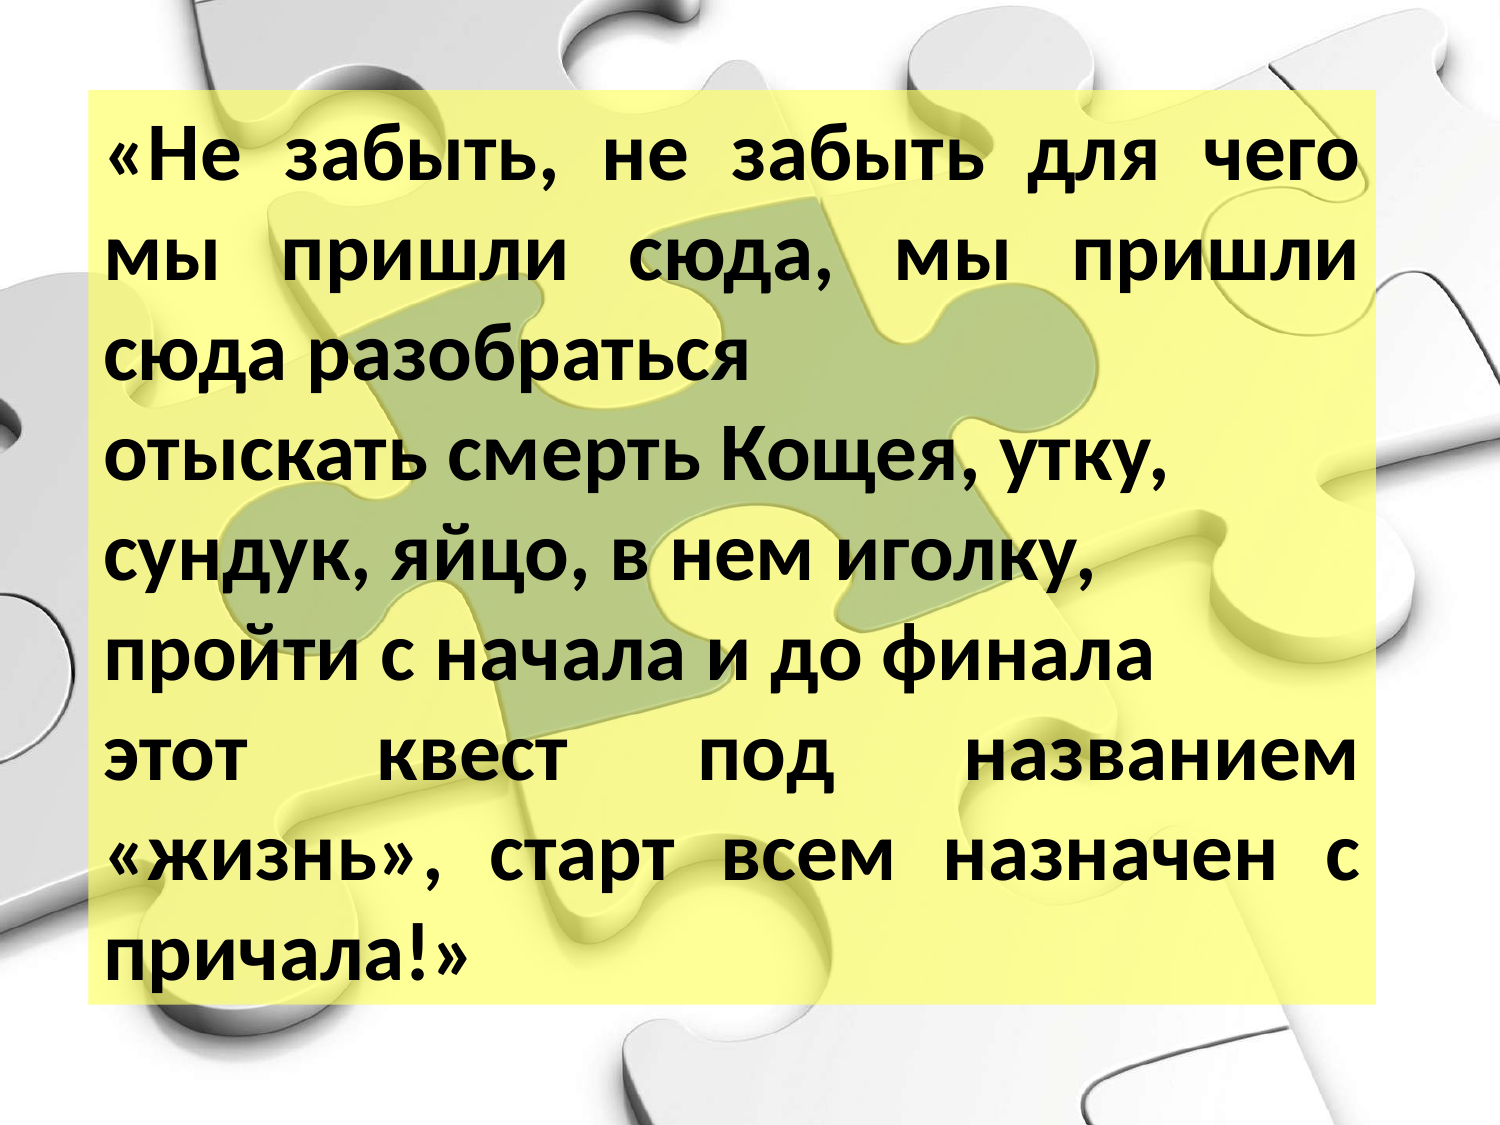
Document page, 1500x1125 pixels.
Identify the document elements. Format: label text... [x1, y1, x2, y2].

picture [0, 0, 1500, 1125]
text_box «Не забыть, не забыть для чего мы пришли сюда, мы пришли сюда разобраться отыскать смерть Кощея, утку, сундук, яйцо, в нем иголку, пройти с начала и до финала этот квест под названием «жизнь», старт всем назначен с причала!» [88, 90, 1376, 1005]
